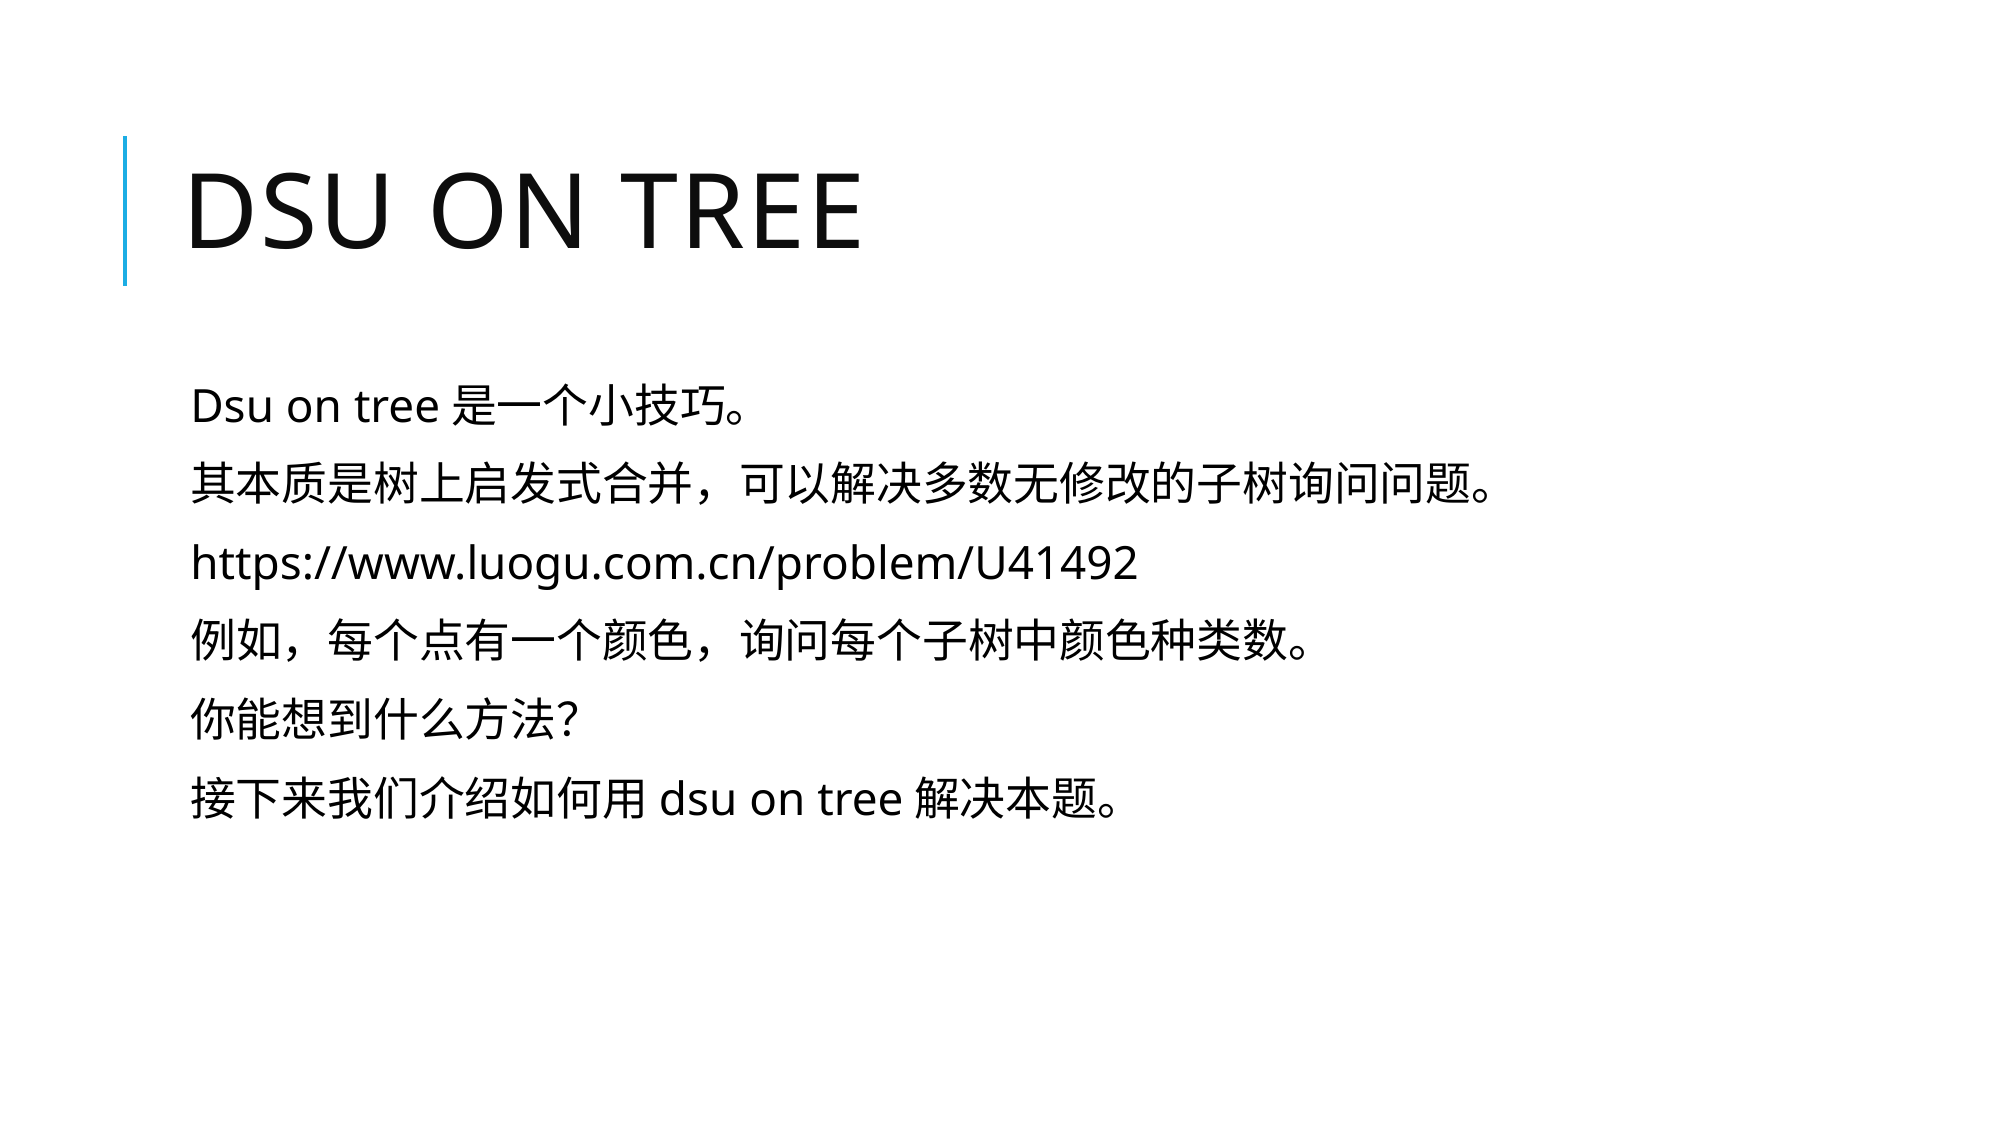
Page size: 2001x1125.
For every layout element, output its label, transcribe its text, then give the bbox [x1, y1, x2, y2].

list Dsu on tree是一个小技巧。 其本质是树上启发式合并，可以解决多数无修改的子树询问问题。 https://www.luogu.com.cn/problem/U41492 例如，每个点有一个颜色，询问每个子树中颜色种类数。 你能想到什么方法？ 接下来我们介绍如何用dsu on tree解决本题。 [168, 375, 1763, 1035]
title Dsu on tree [168, 96, 1763, 342]
